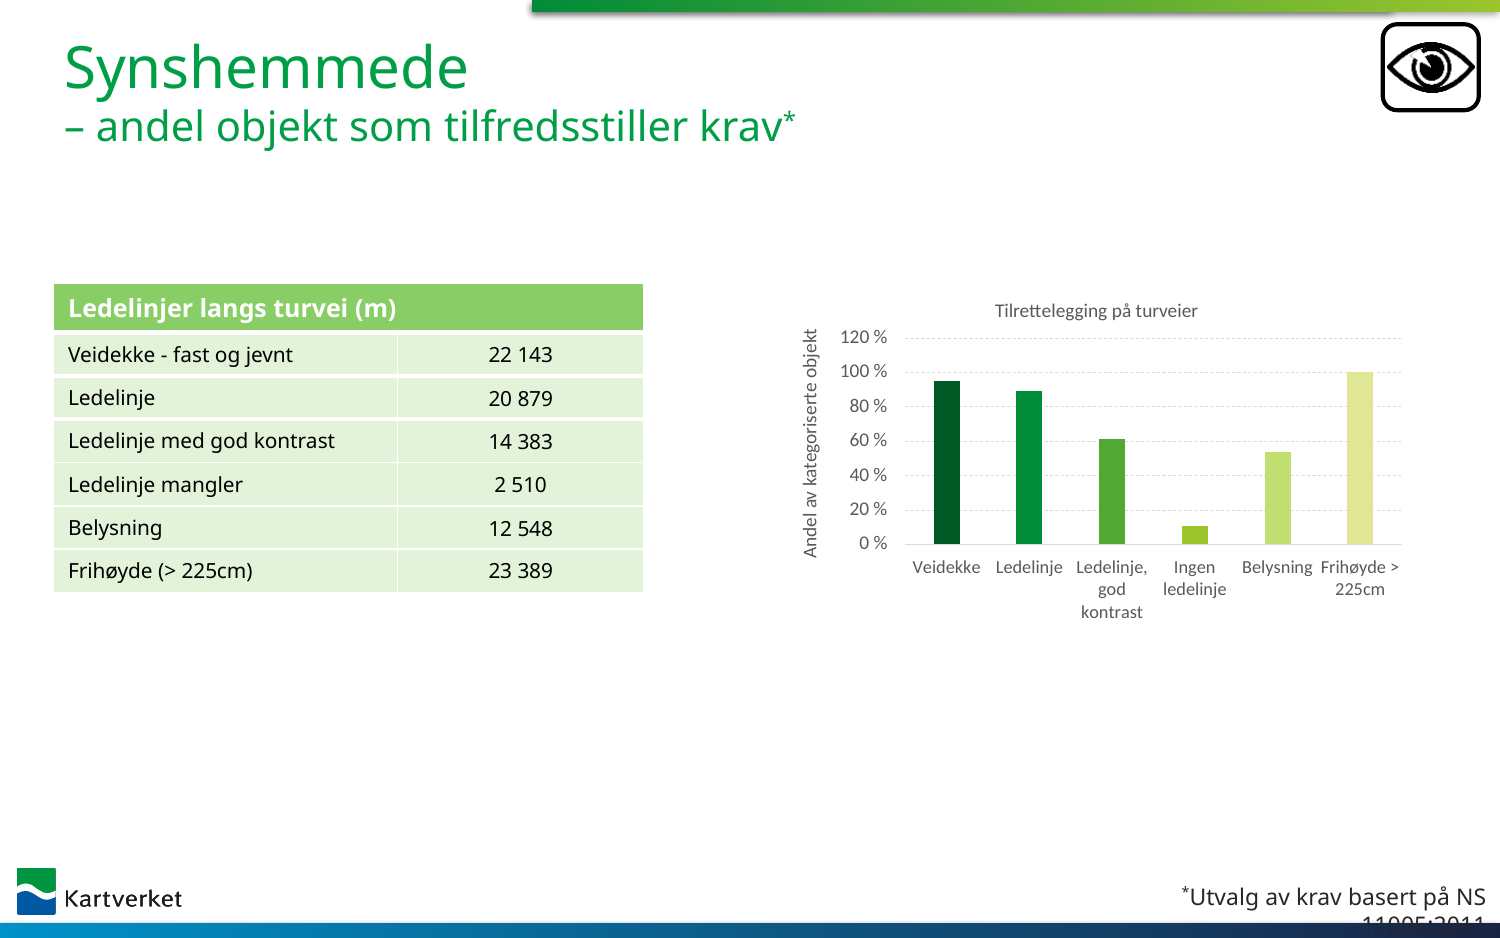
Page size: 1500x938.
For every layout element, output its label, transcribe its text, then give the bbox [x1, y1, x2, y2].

picture [791, 291, 1402, 630]
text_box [1382, 24, 1480, 111]
table_cell 22 143 [398, 335, 643, 374]
table_cell Veidekke - fast og jevnt [54, 335, 397, 374]
text_box Synshemmede – andel objekt som tilfredsstiller krav* [49, 24, 1431, 158]
table_cell 2 510 [398, 463, 643, 505]
table_cell 12 548 [398, 507, 643, 548]
table_cell 14 383 [398, 421, 643, 462]
text_box *Utvalg av krav basert på NS 11005:2011 [1068, 873, 1500, 938]
table_cell Ledelinje med god kontrast [54, 421, 397, 462]
table_header Ledelinjer langs turvei (m) [54, 284, 643, 330]
table_cell 23 389 [398, 550, 643, 592]
table_cell Belysning [54, 507, 397, 548]
table_cell Ledelinje [54, 378, 397, 417]
table_cell 20 879 [398, 378, 643, 417]
table_cell Ledelinje mangler [54, 463, 397, 505]
table_cell Frihøyde (> 225cm) [54, 550, 397, 592]
